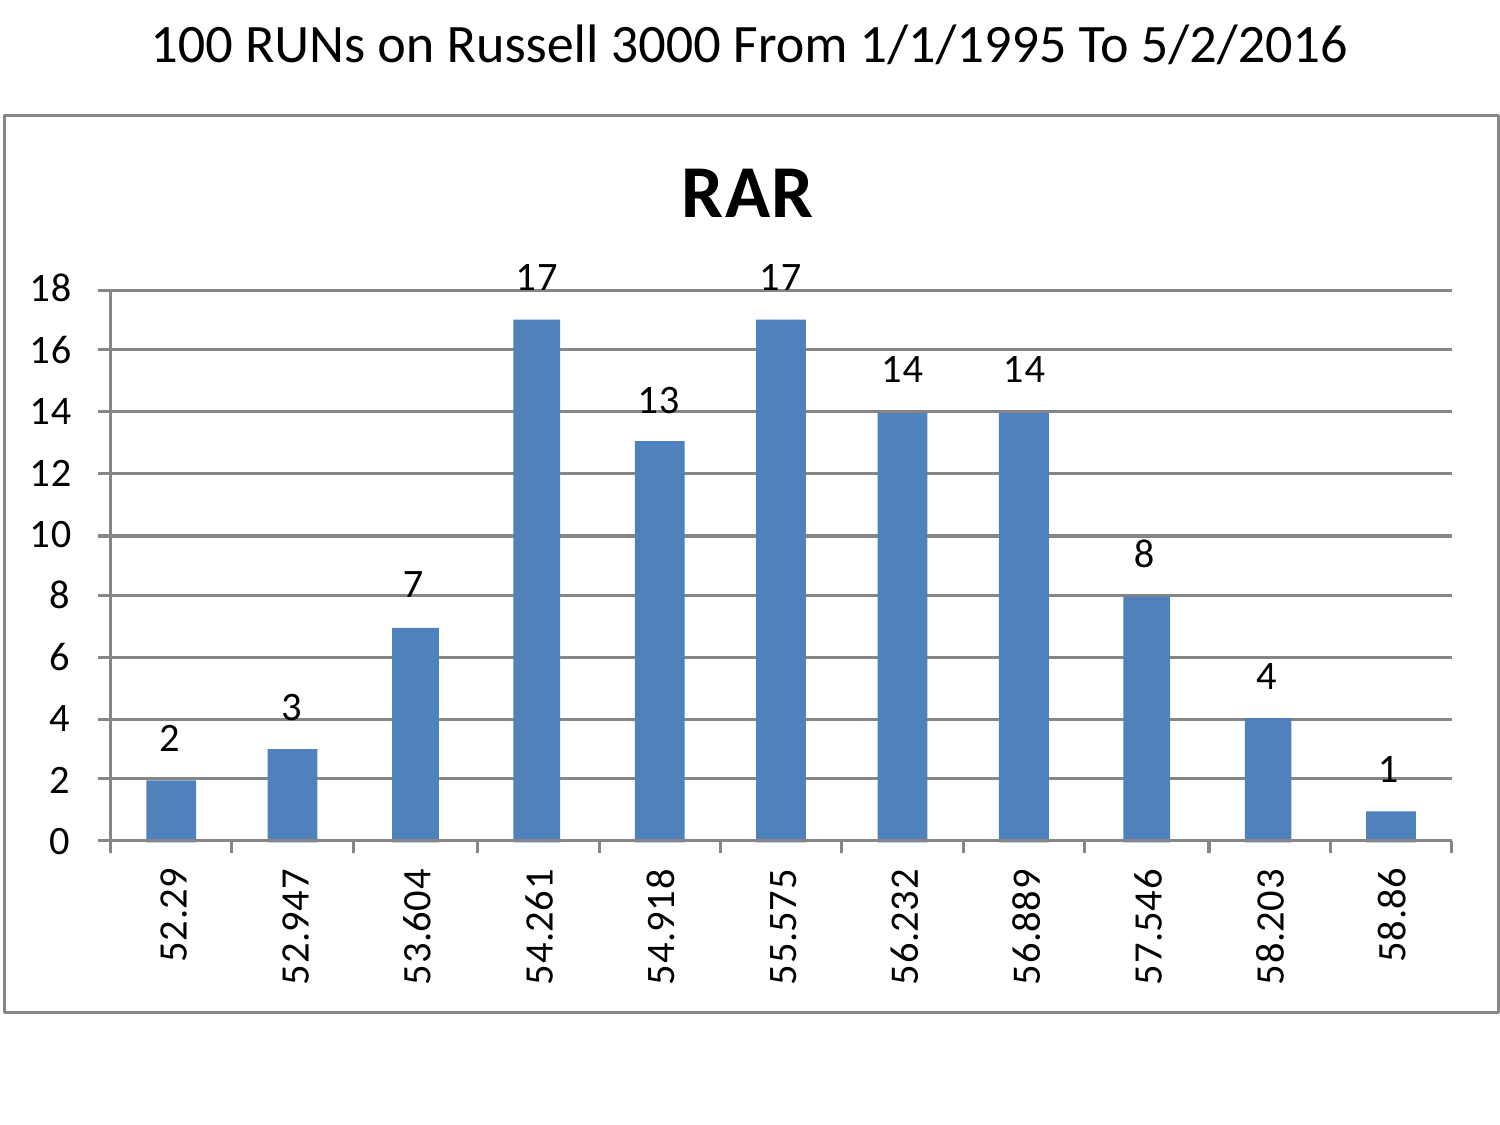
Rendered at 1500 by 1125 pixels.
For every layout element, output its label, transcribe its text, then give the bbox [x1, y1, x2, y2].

text_box 100 RUNs on Russell 3000 From 1/1/1995 To 5/2/2016 [0, 0, 1500, 81]
picture [0, 110, 1500, 1014]
